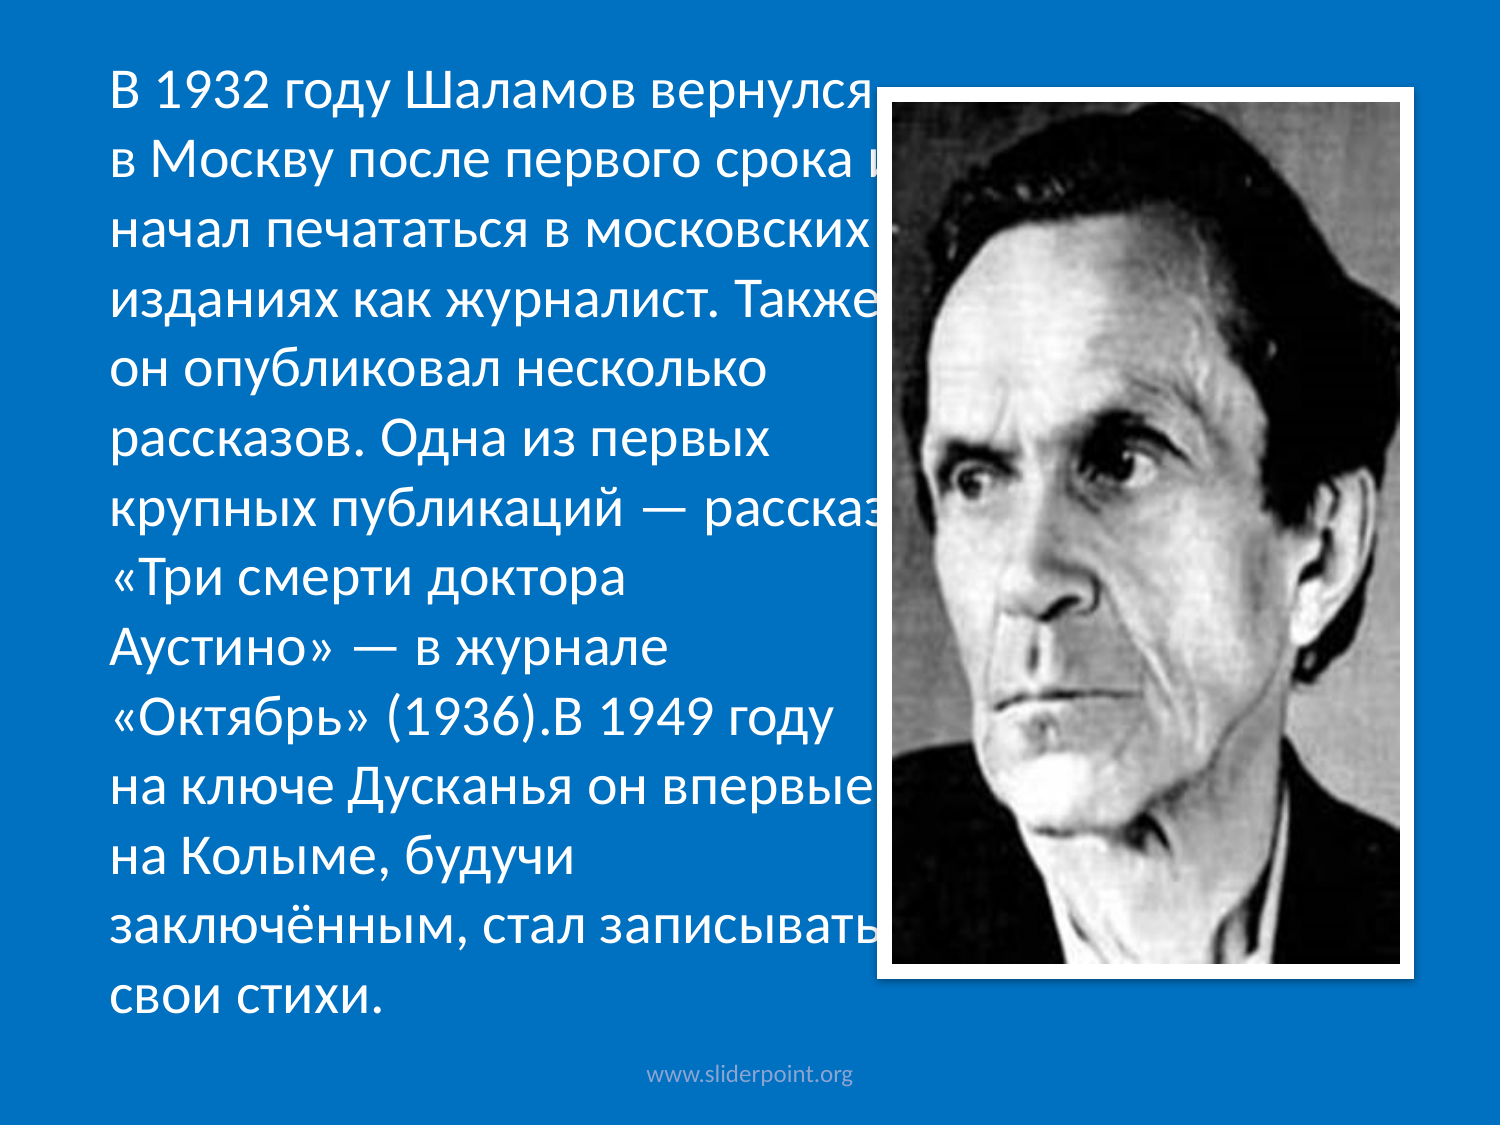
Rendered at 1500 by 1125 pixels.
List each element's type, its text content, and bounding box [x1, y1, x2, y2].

list В 1932 году Шаламов вернулся в Москву после первого срока и начал печататься в московских изданиях как журналист. Также он опубликовал несколько рассказов. Одна из первых крупных публикаций — рассказ «Три смерти доктора Аустино» — в журнале «Октябрь» (1936).В 1949 году на ключе Дусканья он впервые на Колыме, будучи заключённым, стал записывать свои стихи. [41, 42, 916, 1083]
footer www.sliderpoint.org [512, 1042, 988, 1103]
picture [891, 101, 1400, 965]
